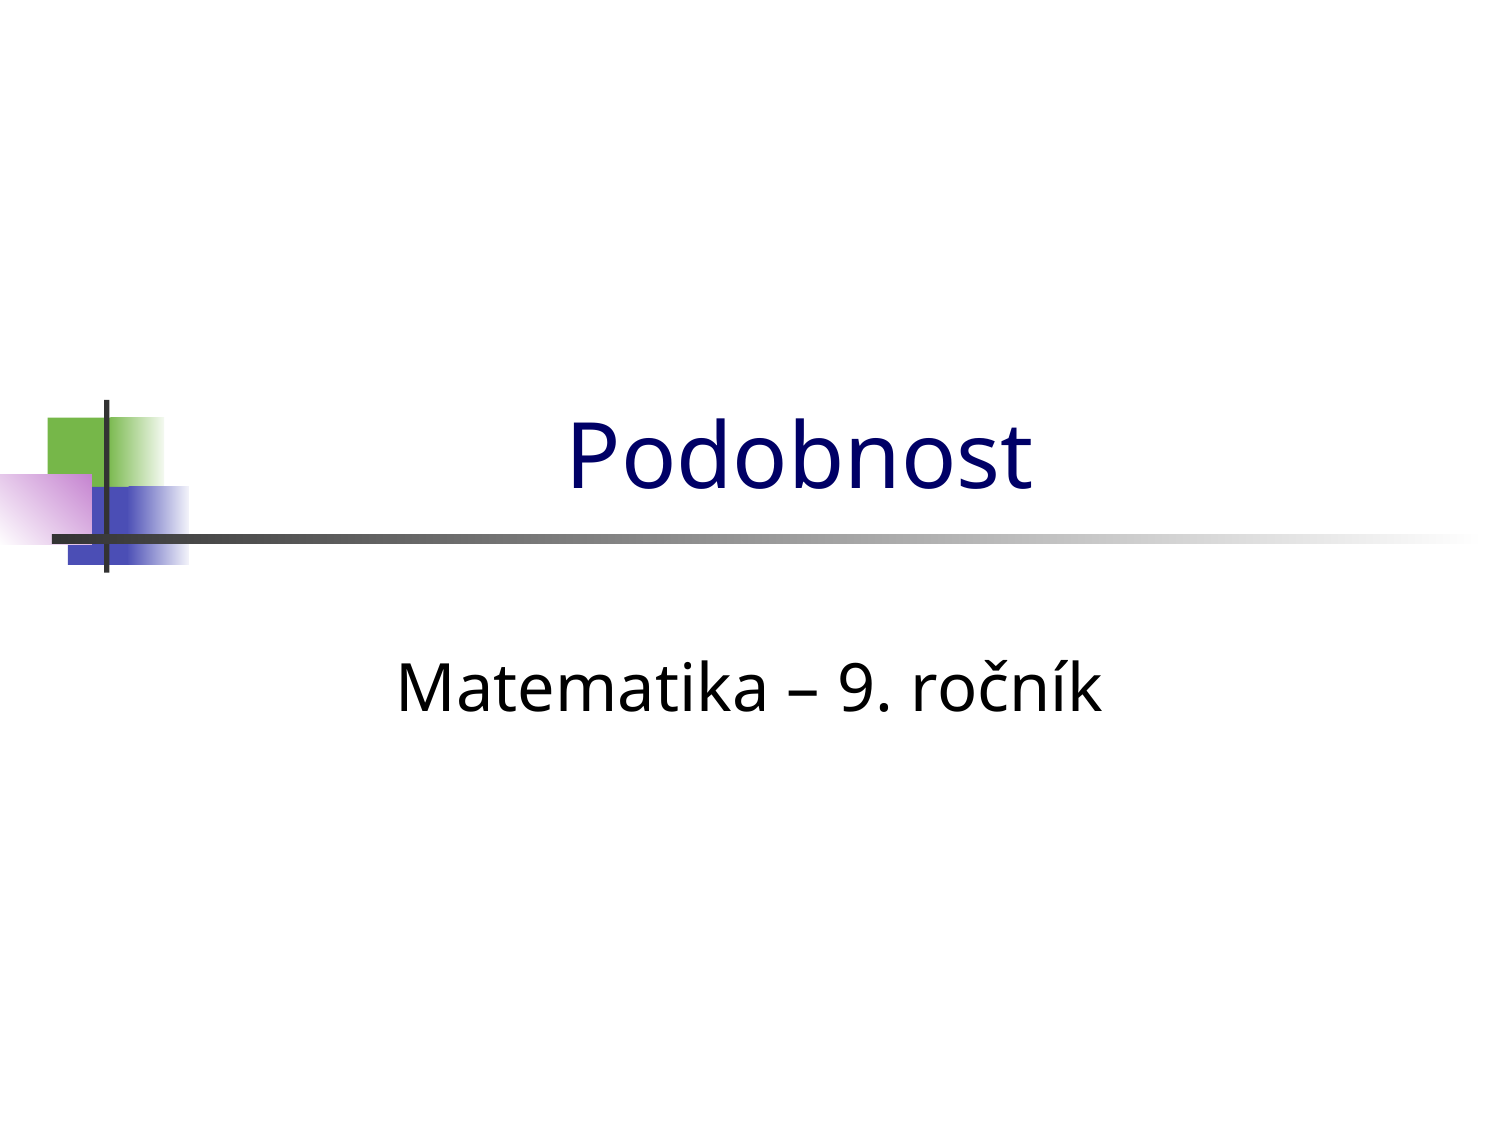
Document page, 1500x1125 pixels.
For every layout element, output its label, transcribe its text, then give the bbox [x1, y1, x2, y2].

subtitle Matematika – 9. ročník [224, 637, 1276, 926]
title Podobnost [162, 274, 1438, 516]
